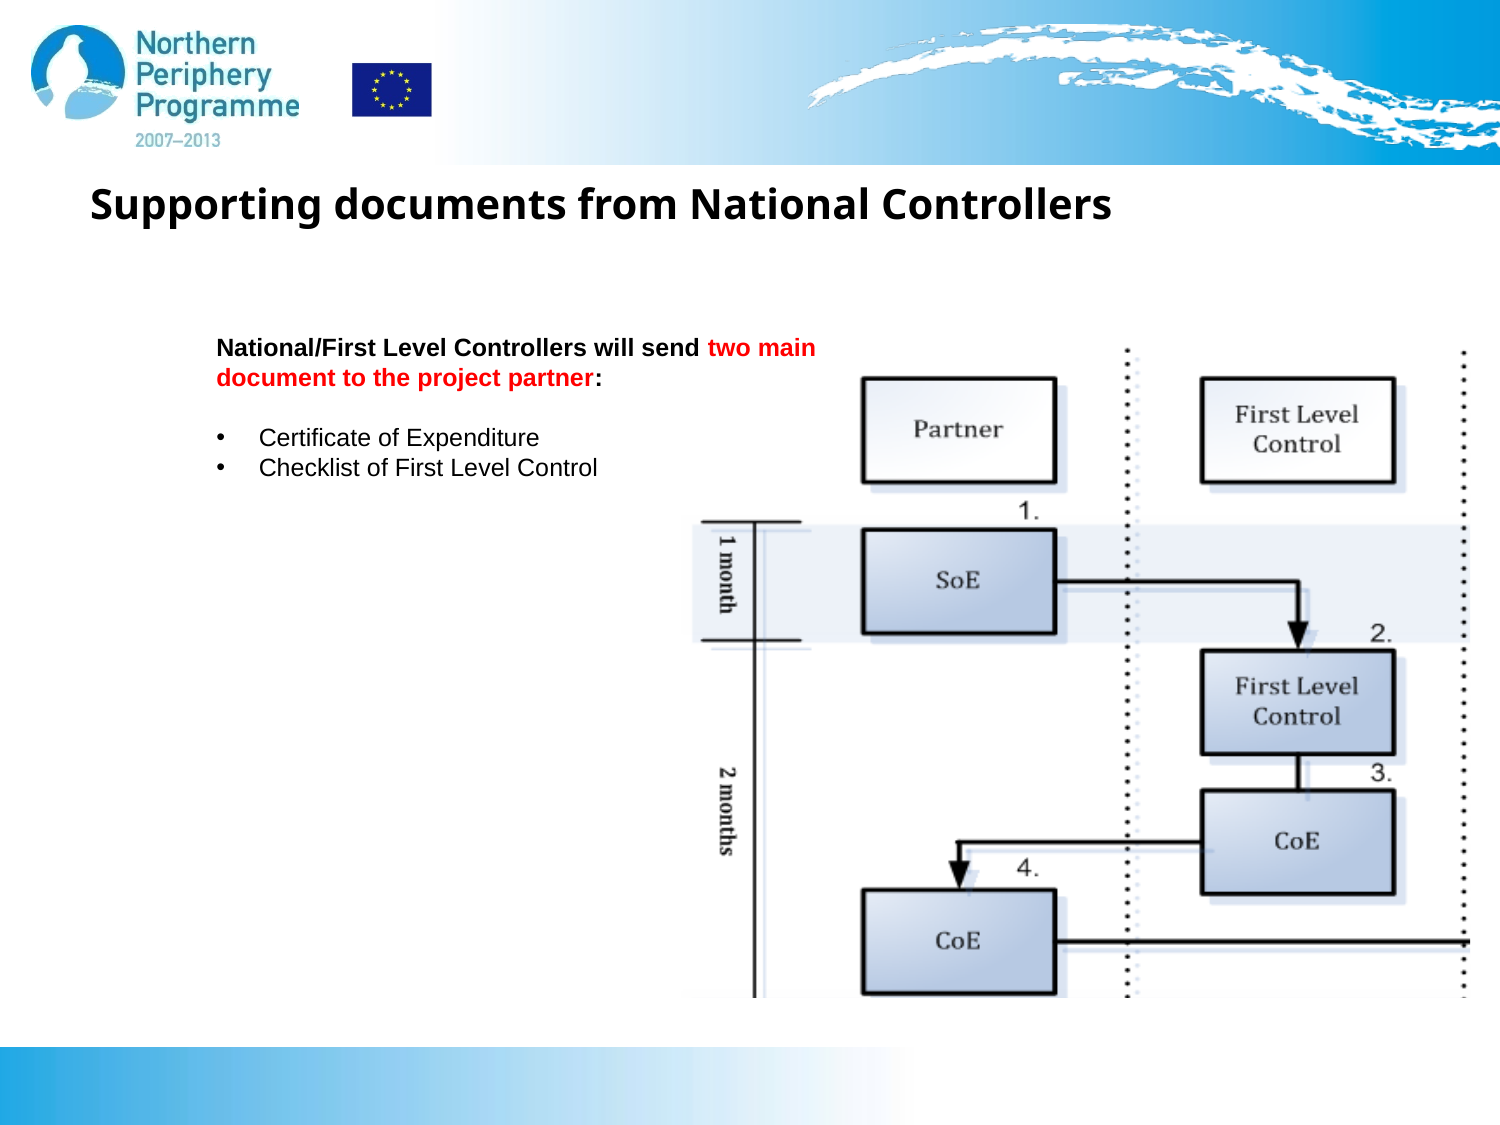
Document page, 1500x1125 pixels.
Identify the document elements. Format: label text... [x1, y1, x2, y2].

picture [0, 1047, 1053, 1125]
picture [31, 1, 1500, 165]
text_box National/First Level Controllers will send two main document to the project partner: Certificate of Expenditure Checklist of First Level Control [201, 324, 939, 549]
picture [631, 337, 1471, 999]
picture [1476, 100, 1500, 107]
title Supporting documents from National Controllers [74, 44, 1149, 236]
